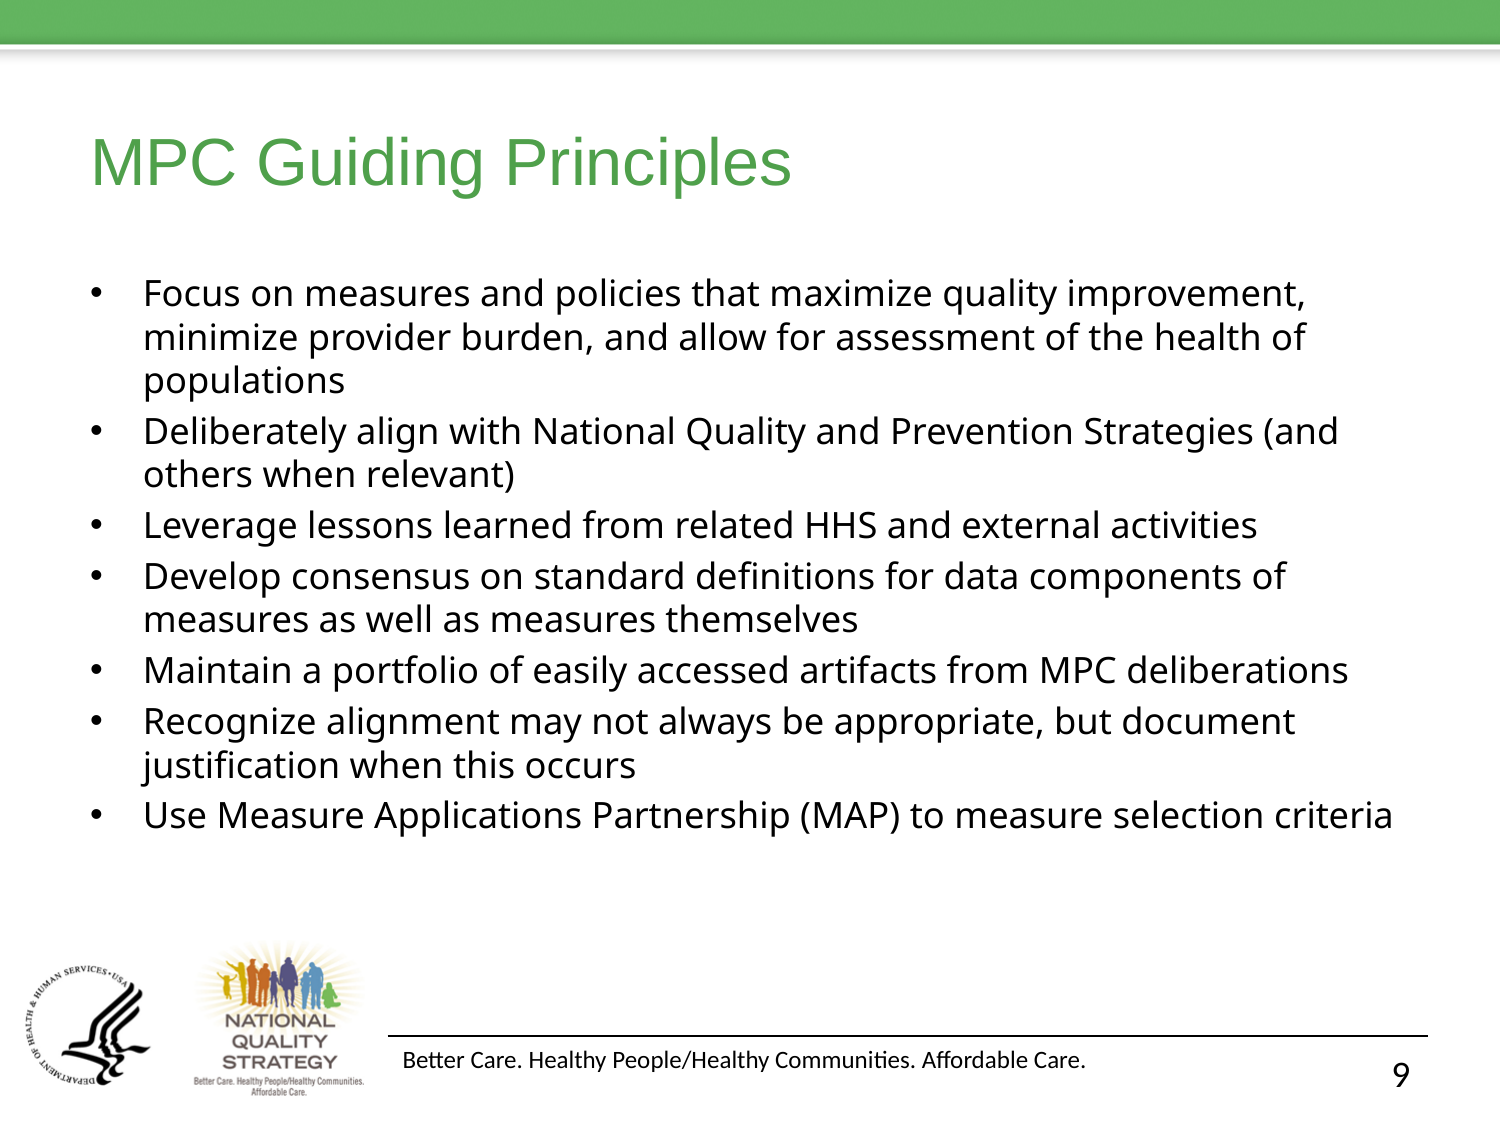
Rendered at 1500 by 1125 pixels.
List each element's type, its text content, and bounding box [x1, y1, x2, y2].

slide_number 9 [1074, 1042, 1425, 1103]
picture [23, 940, 365, 1101]
title MPC Guiding Principles [75, 103, 1425, 213]
picture [0, 0, 1500, 104]
list Focus on measures and policies that maximize quality improvement, minimize provider burden, and allow for assessment of the health of populations Deliberately align with National Quality and Prevention Strategies (and others when relevant) Leverage lessons learned from related HHS and external activities Develop consensus on standard definitions for data components of measures as well as measures themselves Maintain a portfolio of easily accessed artifacts from MPC deliberations Recognize alignment may not always be appropriate, but document justification when this occurs Use Measure Applications Partnership (MAP) to measure selection criteria [75, 262, 1425, 892]
